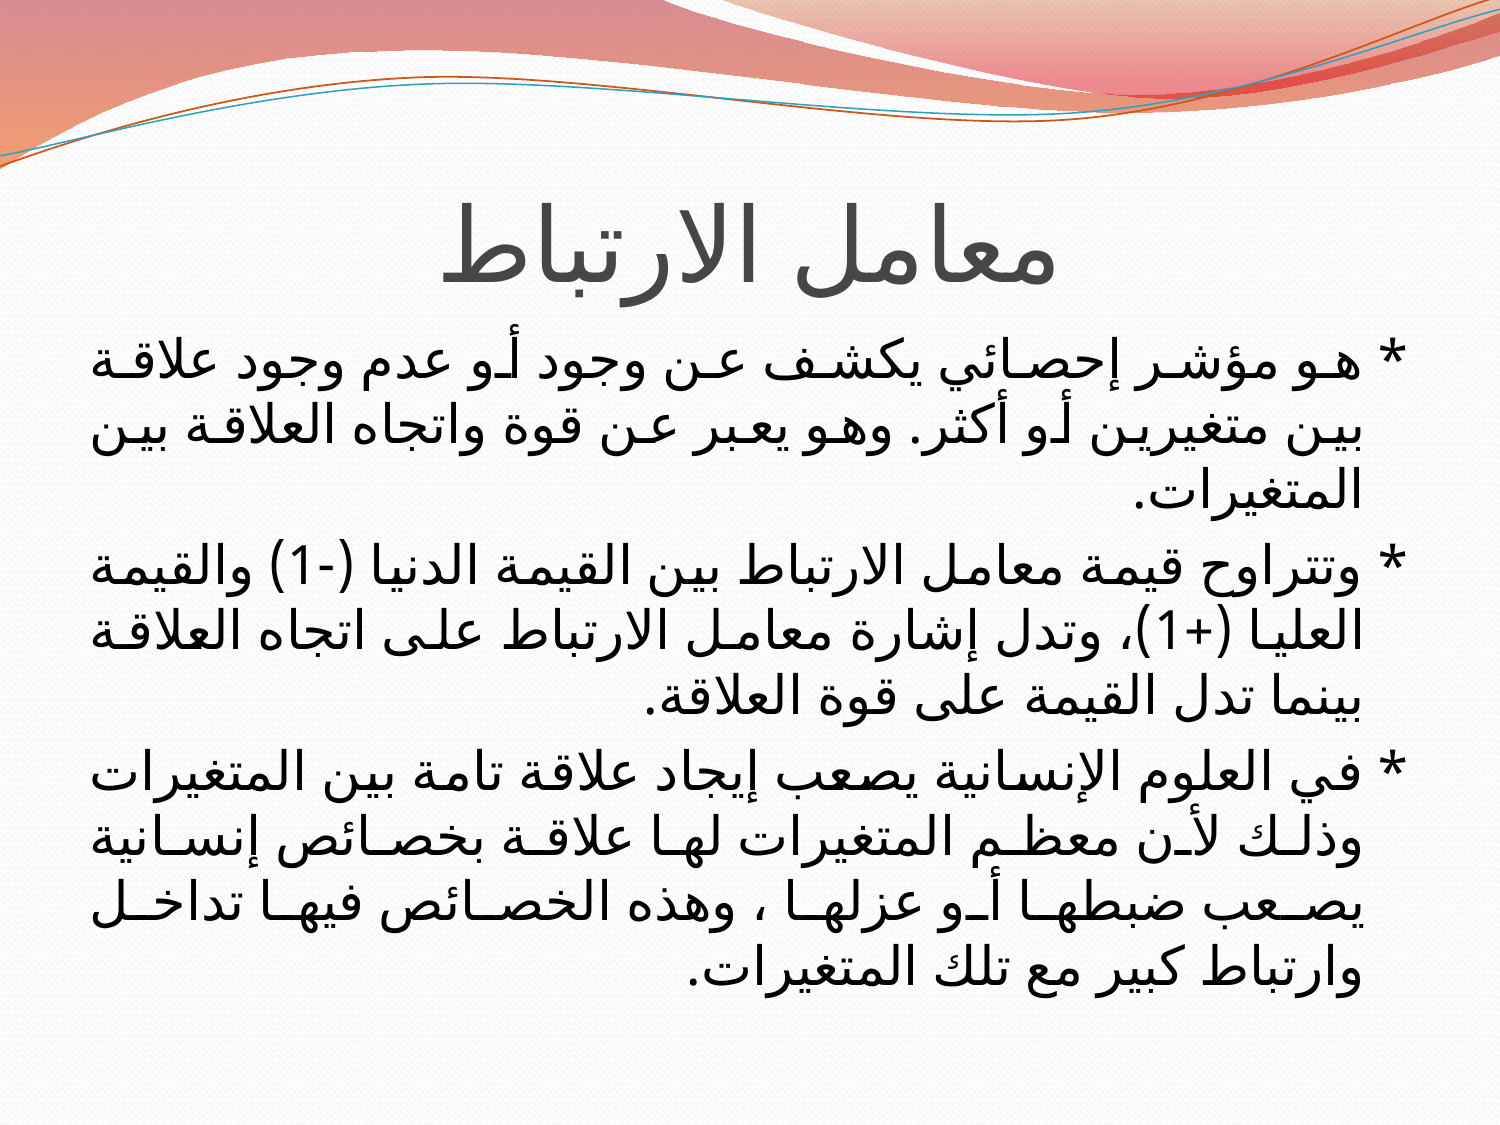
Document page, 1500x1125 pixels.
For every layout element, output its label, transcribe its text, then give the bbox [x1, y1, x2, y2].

list * هو مؤشر إحصائي يكشف عن وجود أو عدم وجود علاقة بين متغيرين أو أكثر. وهو يعبر عن قوة واتجاه العلاقة بين المتغيرات. * وتتراوح قيمة معامل الارتباط بين القيمة الدنيا (-1) والقيمة العليا (+1)، وتدل إشارة معامل الارتباط على اتجاه العلاقة بينما تدل القيمة على قوة العلاقة. * في العلوم الإنسانية يصعب إيجاد علاقة تامة بين المتغيرات وذلك لأن معظم المتغيرات لها علاقة بخصائص إنسانية يصعب ضبطها أو عزلها ، وهذه الخصائص فيها تداخل وارتباط كبير مع تلك المتغيرات. [75, 317, 1425, 1038]
title معامل الارتباط [75, 115, 1425, 303]
